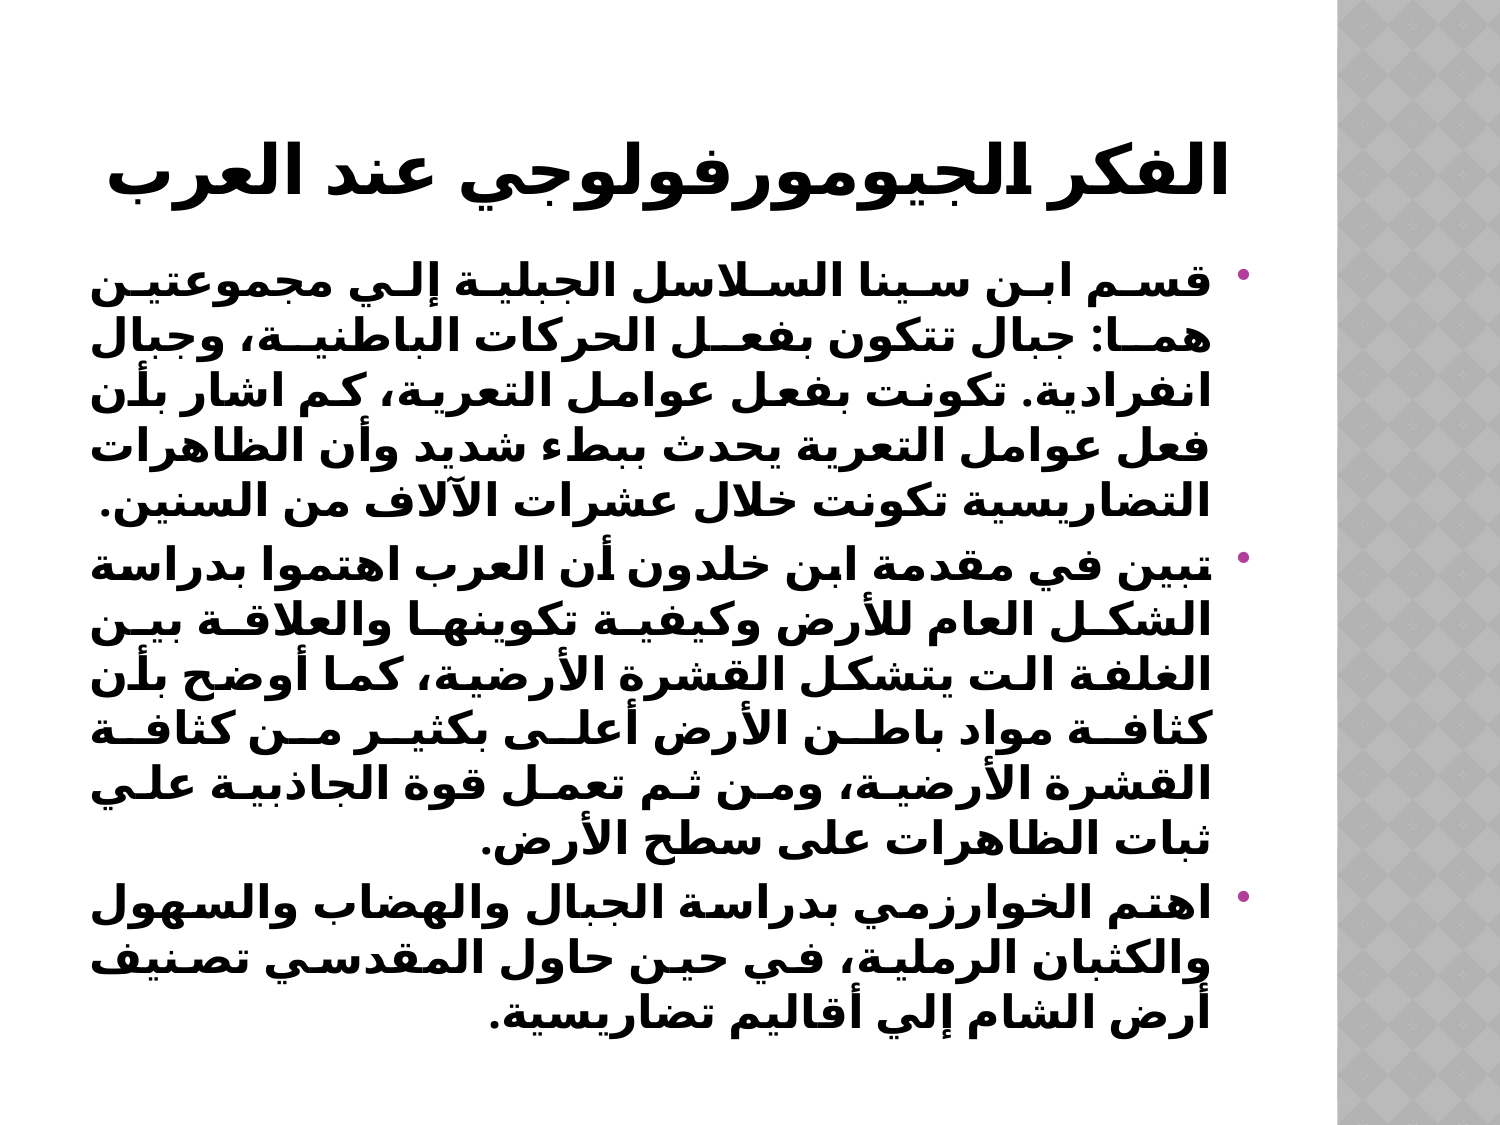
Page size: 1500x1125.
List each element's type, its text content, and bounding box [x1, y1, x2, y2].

title الفكر الجيومورفولوجي عند العرب [75, 52, 1263, 209]
list قسم ابن سينا السلاسل الجبلية إلي مجموعتين هما: جبال تتكون بفعل الحركات الباطنية، وجبال انفرادية. تكونت بفعل عوامل التعرية، كم اشار بأن فعل عوامل التعرية يحدث ببطء شديد وأن الظاهرات التضاريسية تكونت خلال عشرات الآلاف من السنين. تبين في مقدمة ابن خلدون أن العرب اهتموا بدراسة الشكل العام للأرض وكيفية تكوينها والعلاقة بين الغلفة الت يتشكل القشرة الأرضية، كما أوضح بأن كثافة مواد باطن الأرض أعلى بكثير من كثافة القشرة الأرضية، ومن ثم تعمل قوة الجاذبية علي ثبات الظاهرات على سطح الأرض. اهتم الخوارزمي بدراسة الجبال والهضاب والسهول والكثبان الرملية، في حين حاول المقدسي تصنيف أرض الشام إلي أقاليم تضاريسية. [75, 243, 1263, 1059]
